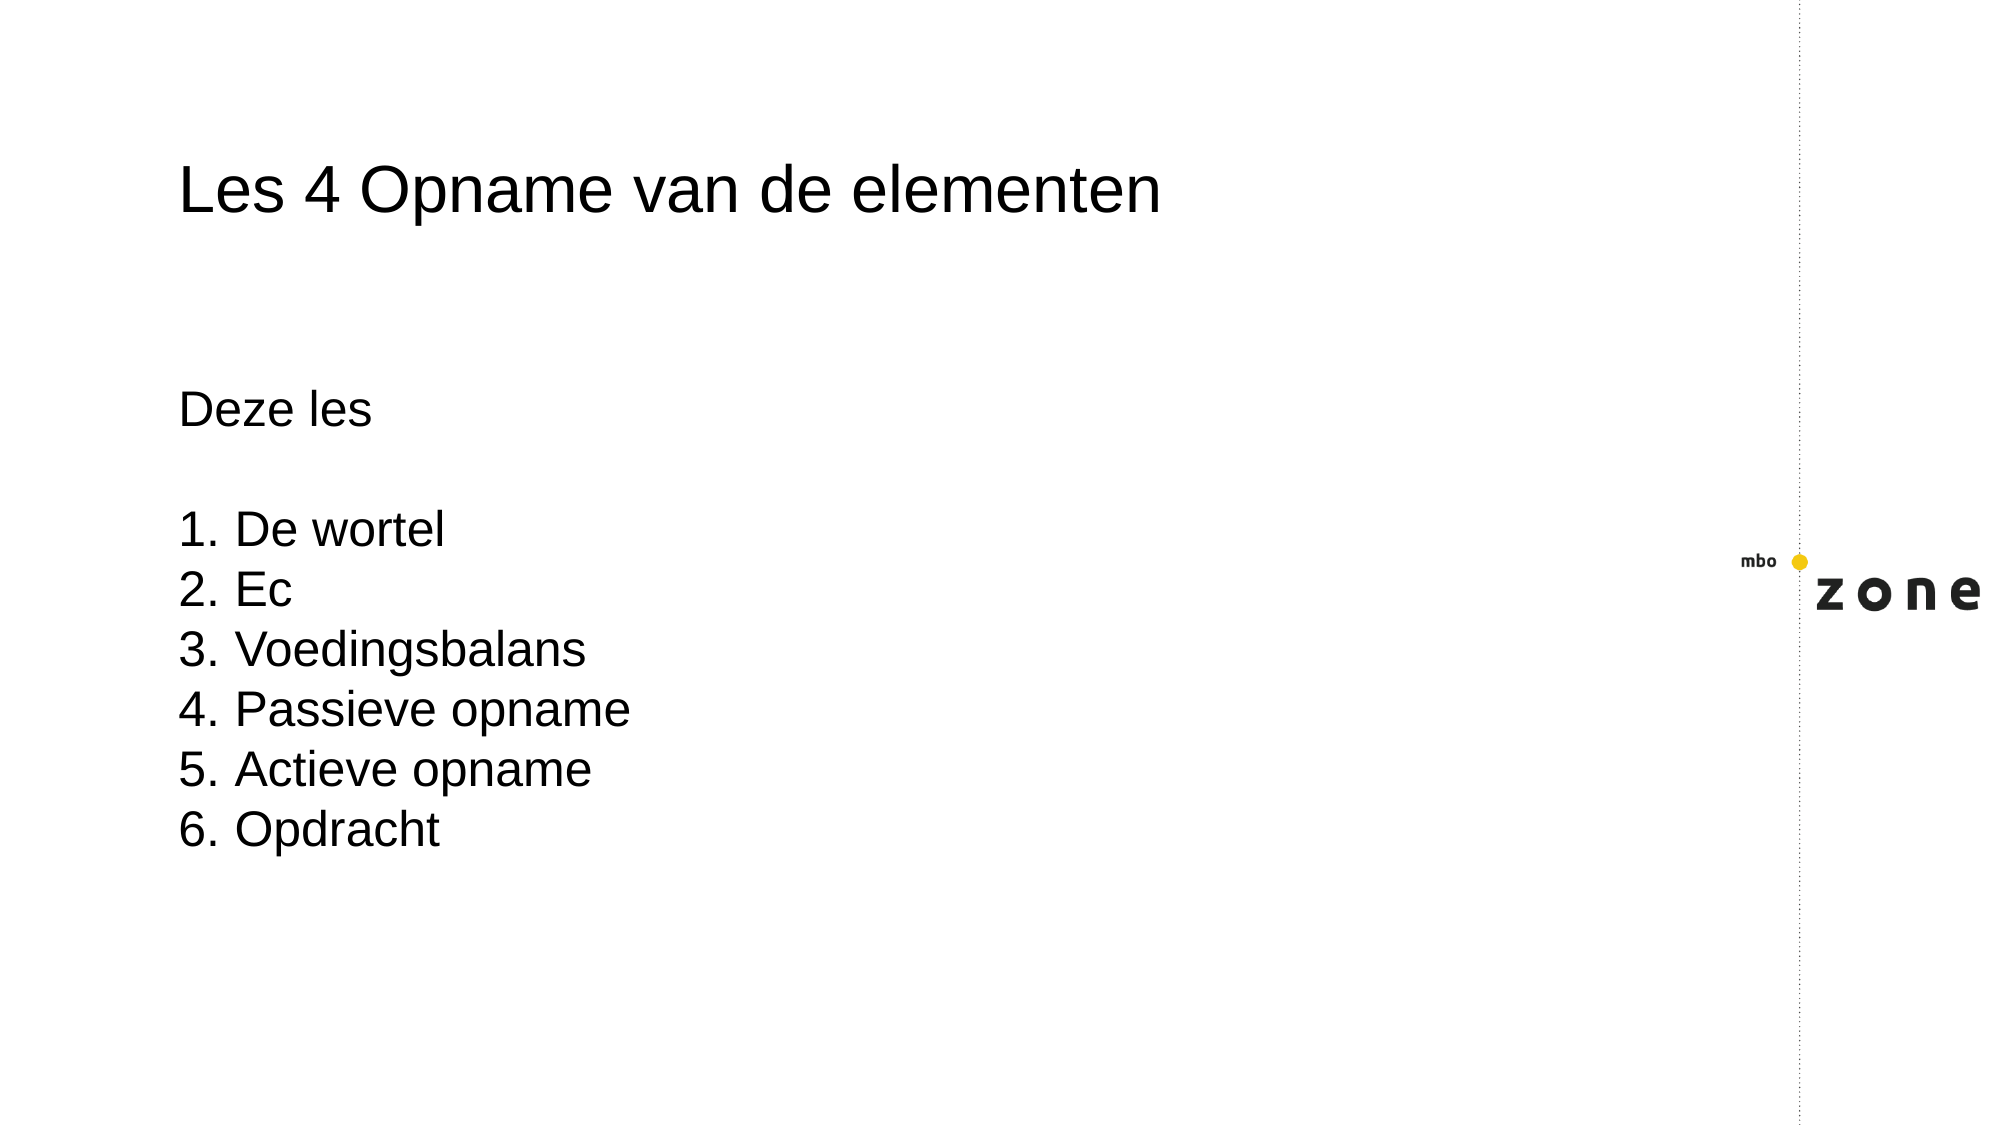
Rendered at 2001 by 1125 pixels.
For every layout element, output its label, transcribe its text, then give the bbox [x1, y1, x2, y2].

picture [1596, 0, 2001, 1125]
text_box Deze les De wortel Ec Voedingsbalans Passieve opname Actieve opname Opdracht [163, 309, 1882, 909]
text_box Les 4 Opname van de elementen [163, 138, 1666, 234]
